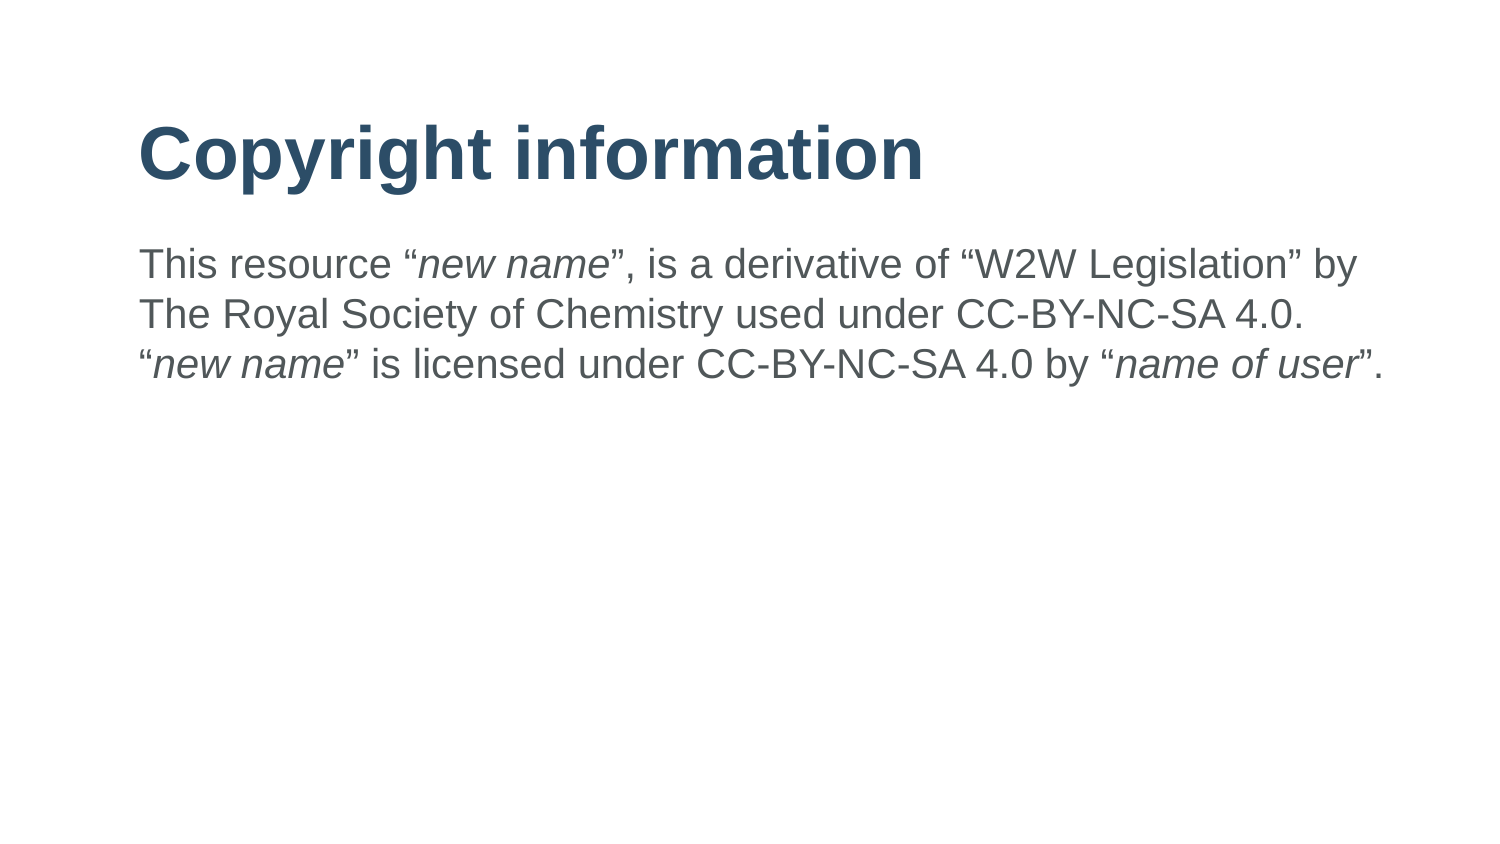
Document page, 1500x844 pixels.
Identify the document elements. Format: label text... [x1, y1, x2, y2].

list This resource “new name”, is a derivative of “W2W Legislation” by The Royal Society of Chemistry used under CC-BY-NC-SA 4.0. “new name” is licensed under CC-BY-NC-SA 4.0 by “name of user”. [123, 228, 1412, 678]
title Copyright information [123, 79, 1412, 220]
